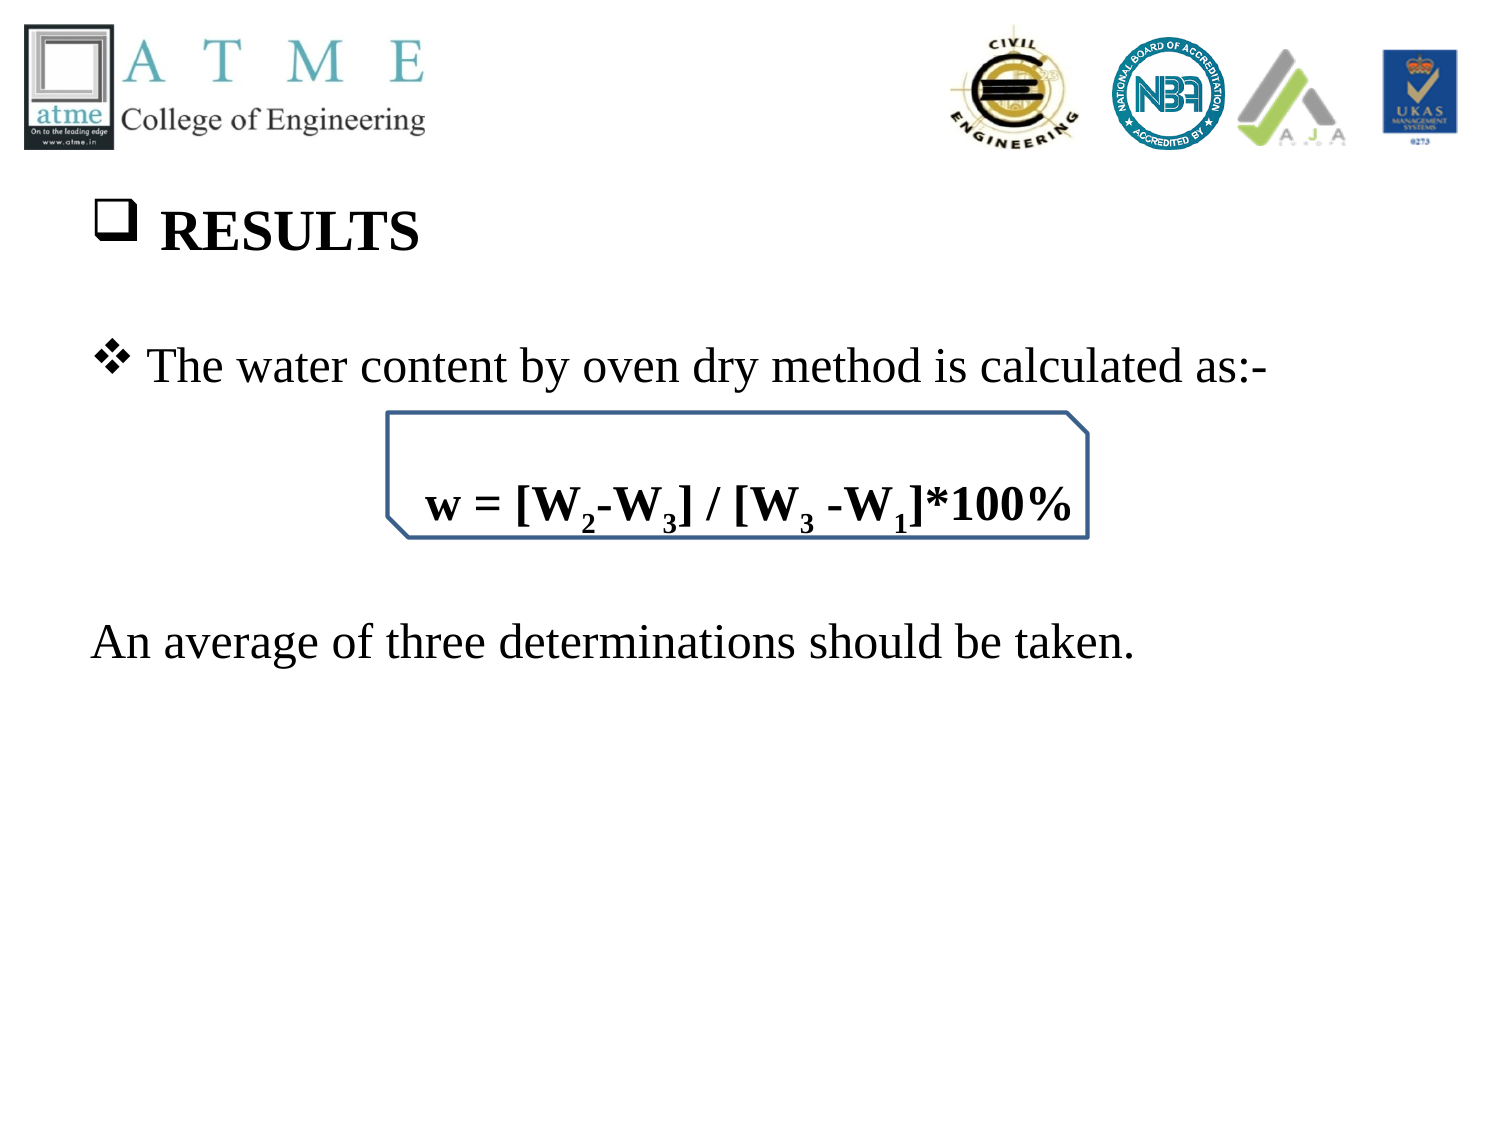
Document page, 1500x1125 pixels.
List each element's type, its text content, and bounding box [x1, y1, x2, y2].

picture [1112, 37, 1213, 149]
text_box [385, 410, 1090, 540]
picture [1209, 103, 1218, 120]
picture [1187, 109, 1225, 149]
picture [1179, 37, 1225, 79]
picture [950, 24, 1080, 149]
picture [1237, 49, 1458, 146]
list RESULTS The water content by oven dry method is calculated as:- w = [W2-W3] / [W3 -W1]*100% An average of three determinations should be taken. [75, 149, 1425, 1005]
picture [24, 24, 425, 150]
